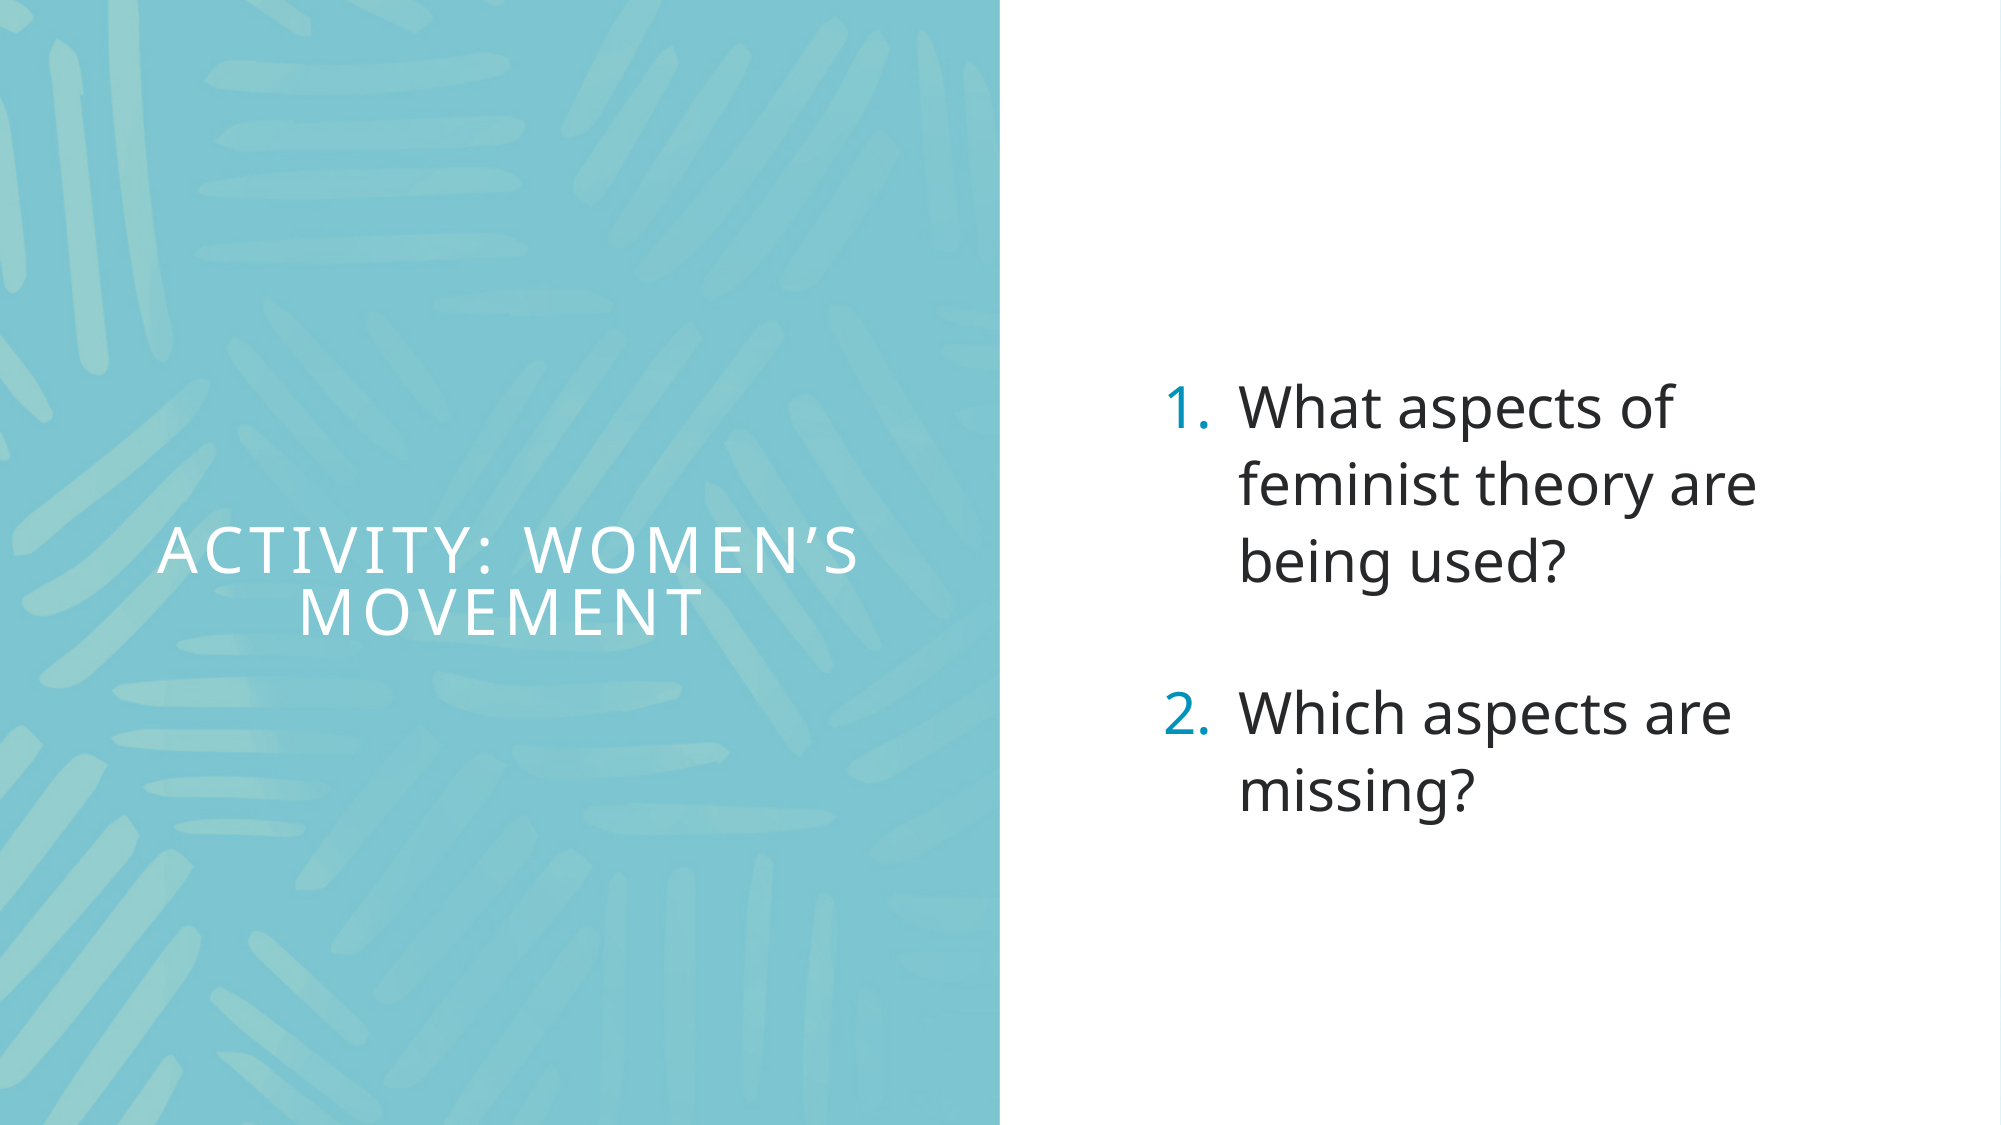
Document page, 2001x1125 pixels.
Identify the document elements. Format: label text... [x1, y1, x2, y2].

list What aspects of feminist theory are being used? Which aspects are missing? [1155, 105, 1891, 936]
picture [0, 0, 2001, 1125]
title activity: Women’s movement [108, 428, 892, 682]
